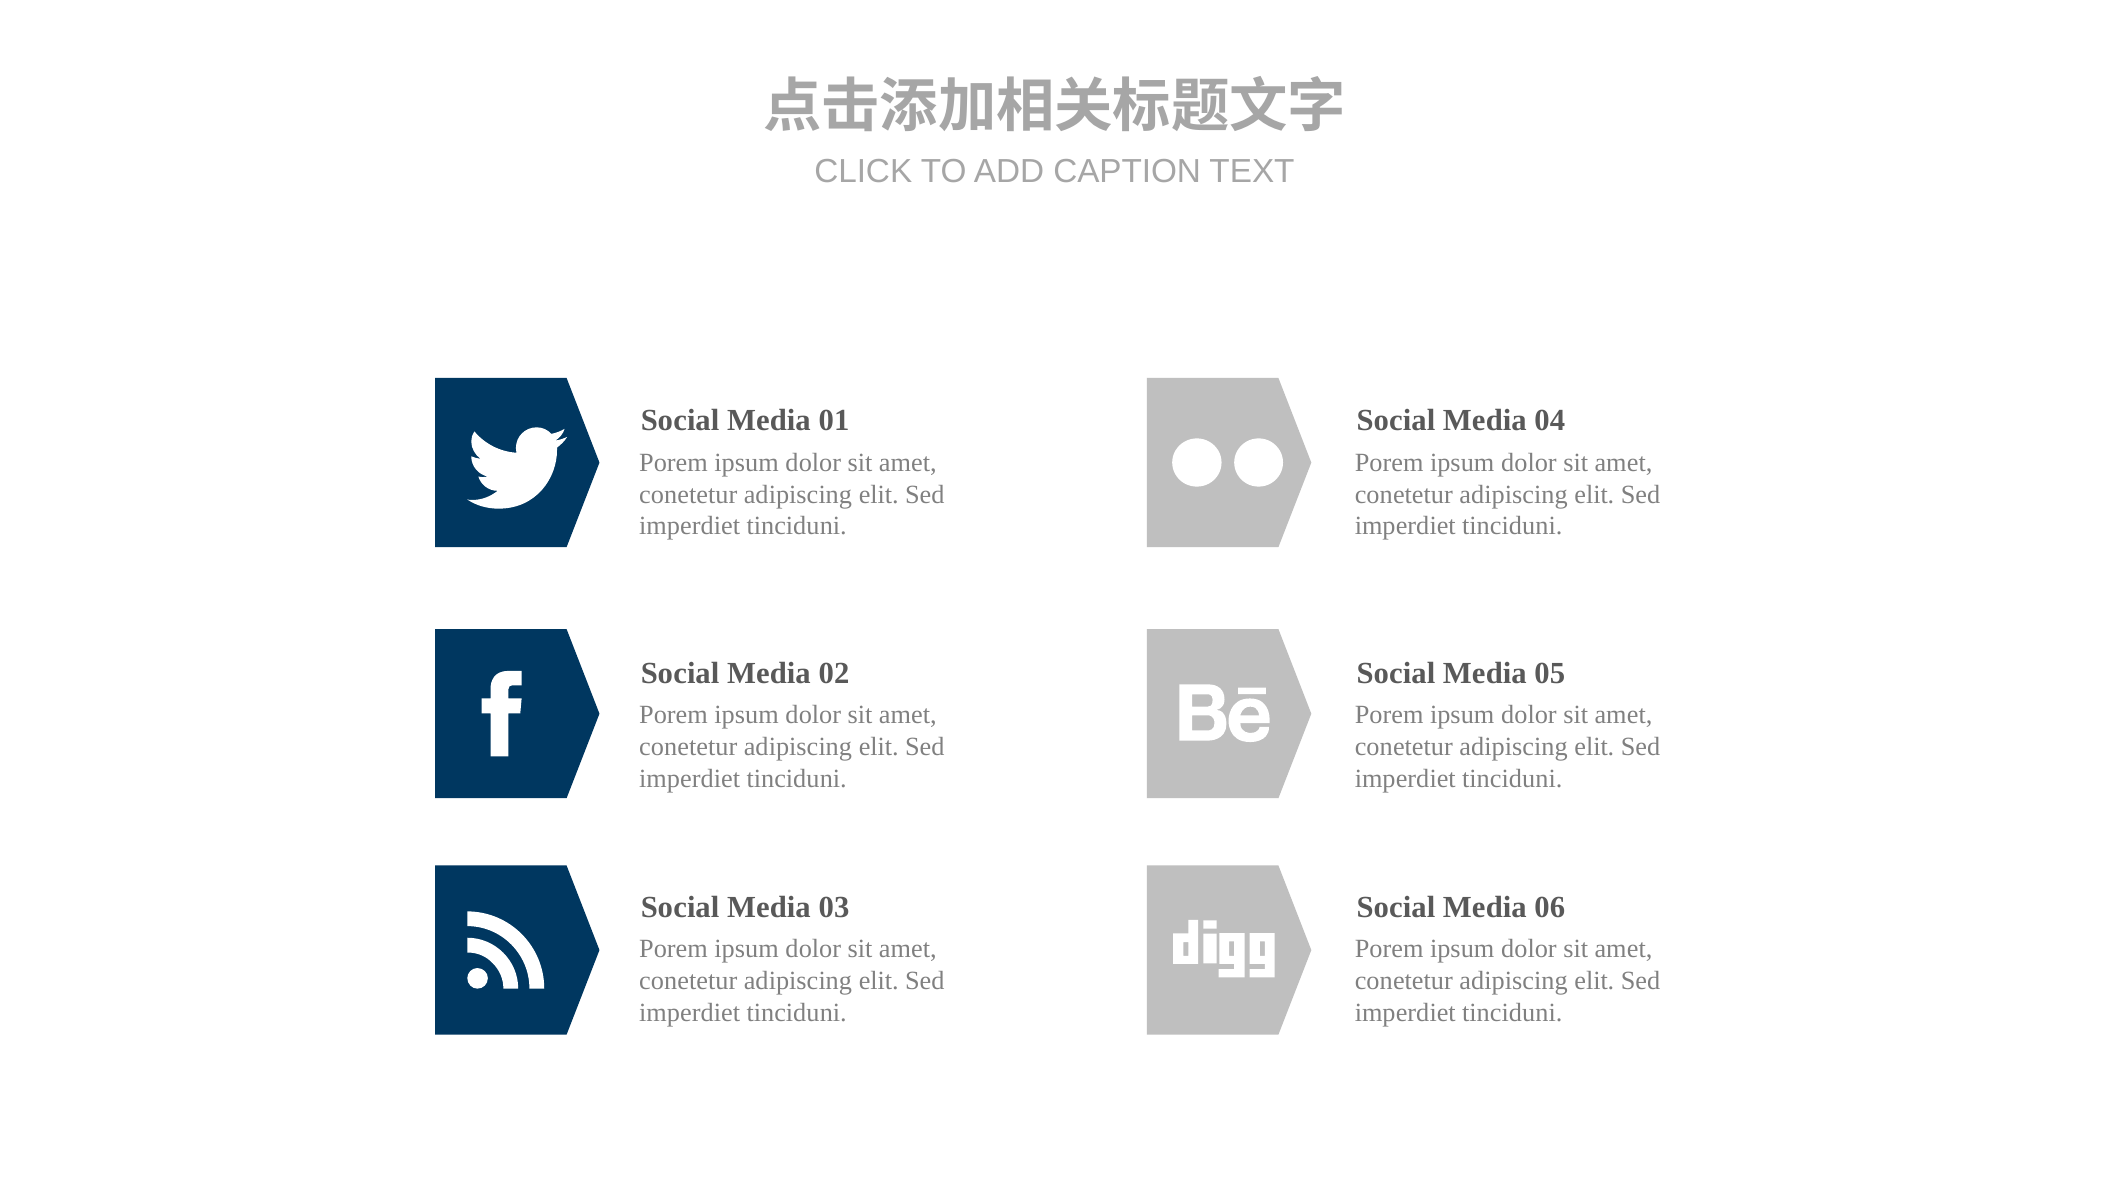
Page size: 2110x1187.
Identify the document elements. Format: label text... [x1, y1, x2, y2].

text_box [625, 638, 974, 794]
text_box 点击添加相关标题文字 [756, 68, 1354, 139]
text_box CLICK TO ADD CAPTION TEXT [809, 149, 1300, 190]
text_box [1340, 386, 1690, 542]
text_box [1340, 872, 1690, 1028]
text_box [435, 377, 600, 548]
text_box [1146, 865, 1312, 1035]
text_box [1146, 629, 1312, 799]
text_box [435, 865, 600, 1035]
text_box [625, 386, 974, 542]
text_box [1340, 638, 1690, 794]
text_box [435, 629, 600, 799]
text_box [625, 872, 974, 1028]
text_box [1146, 377, 1312, 548]
